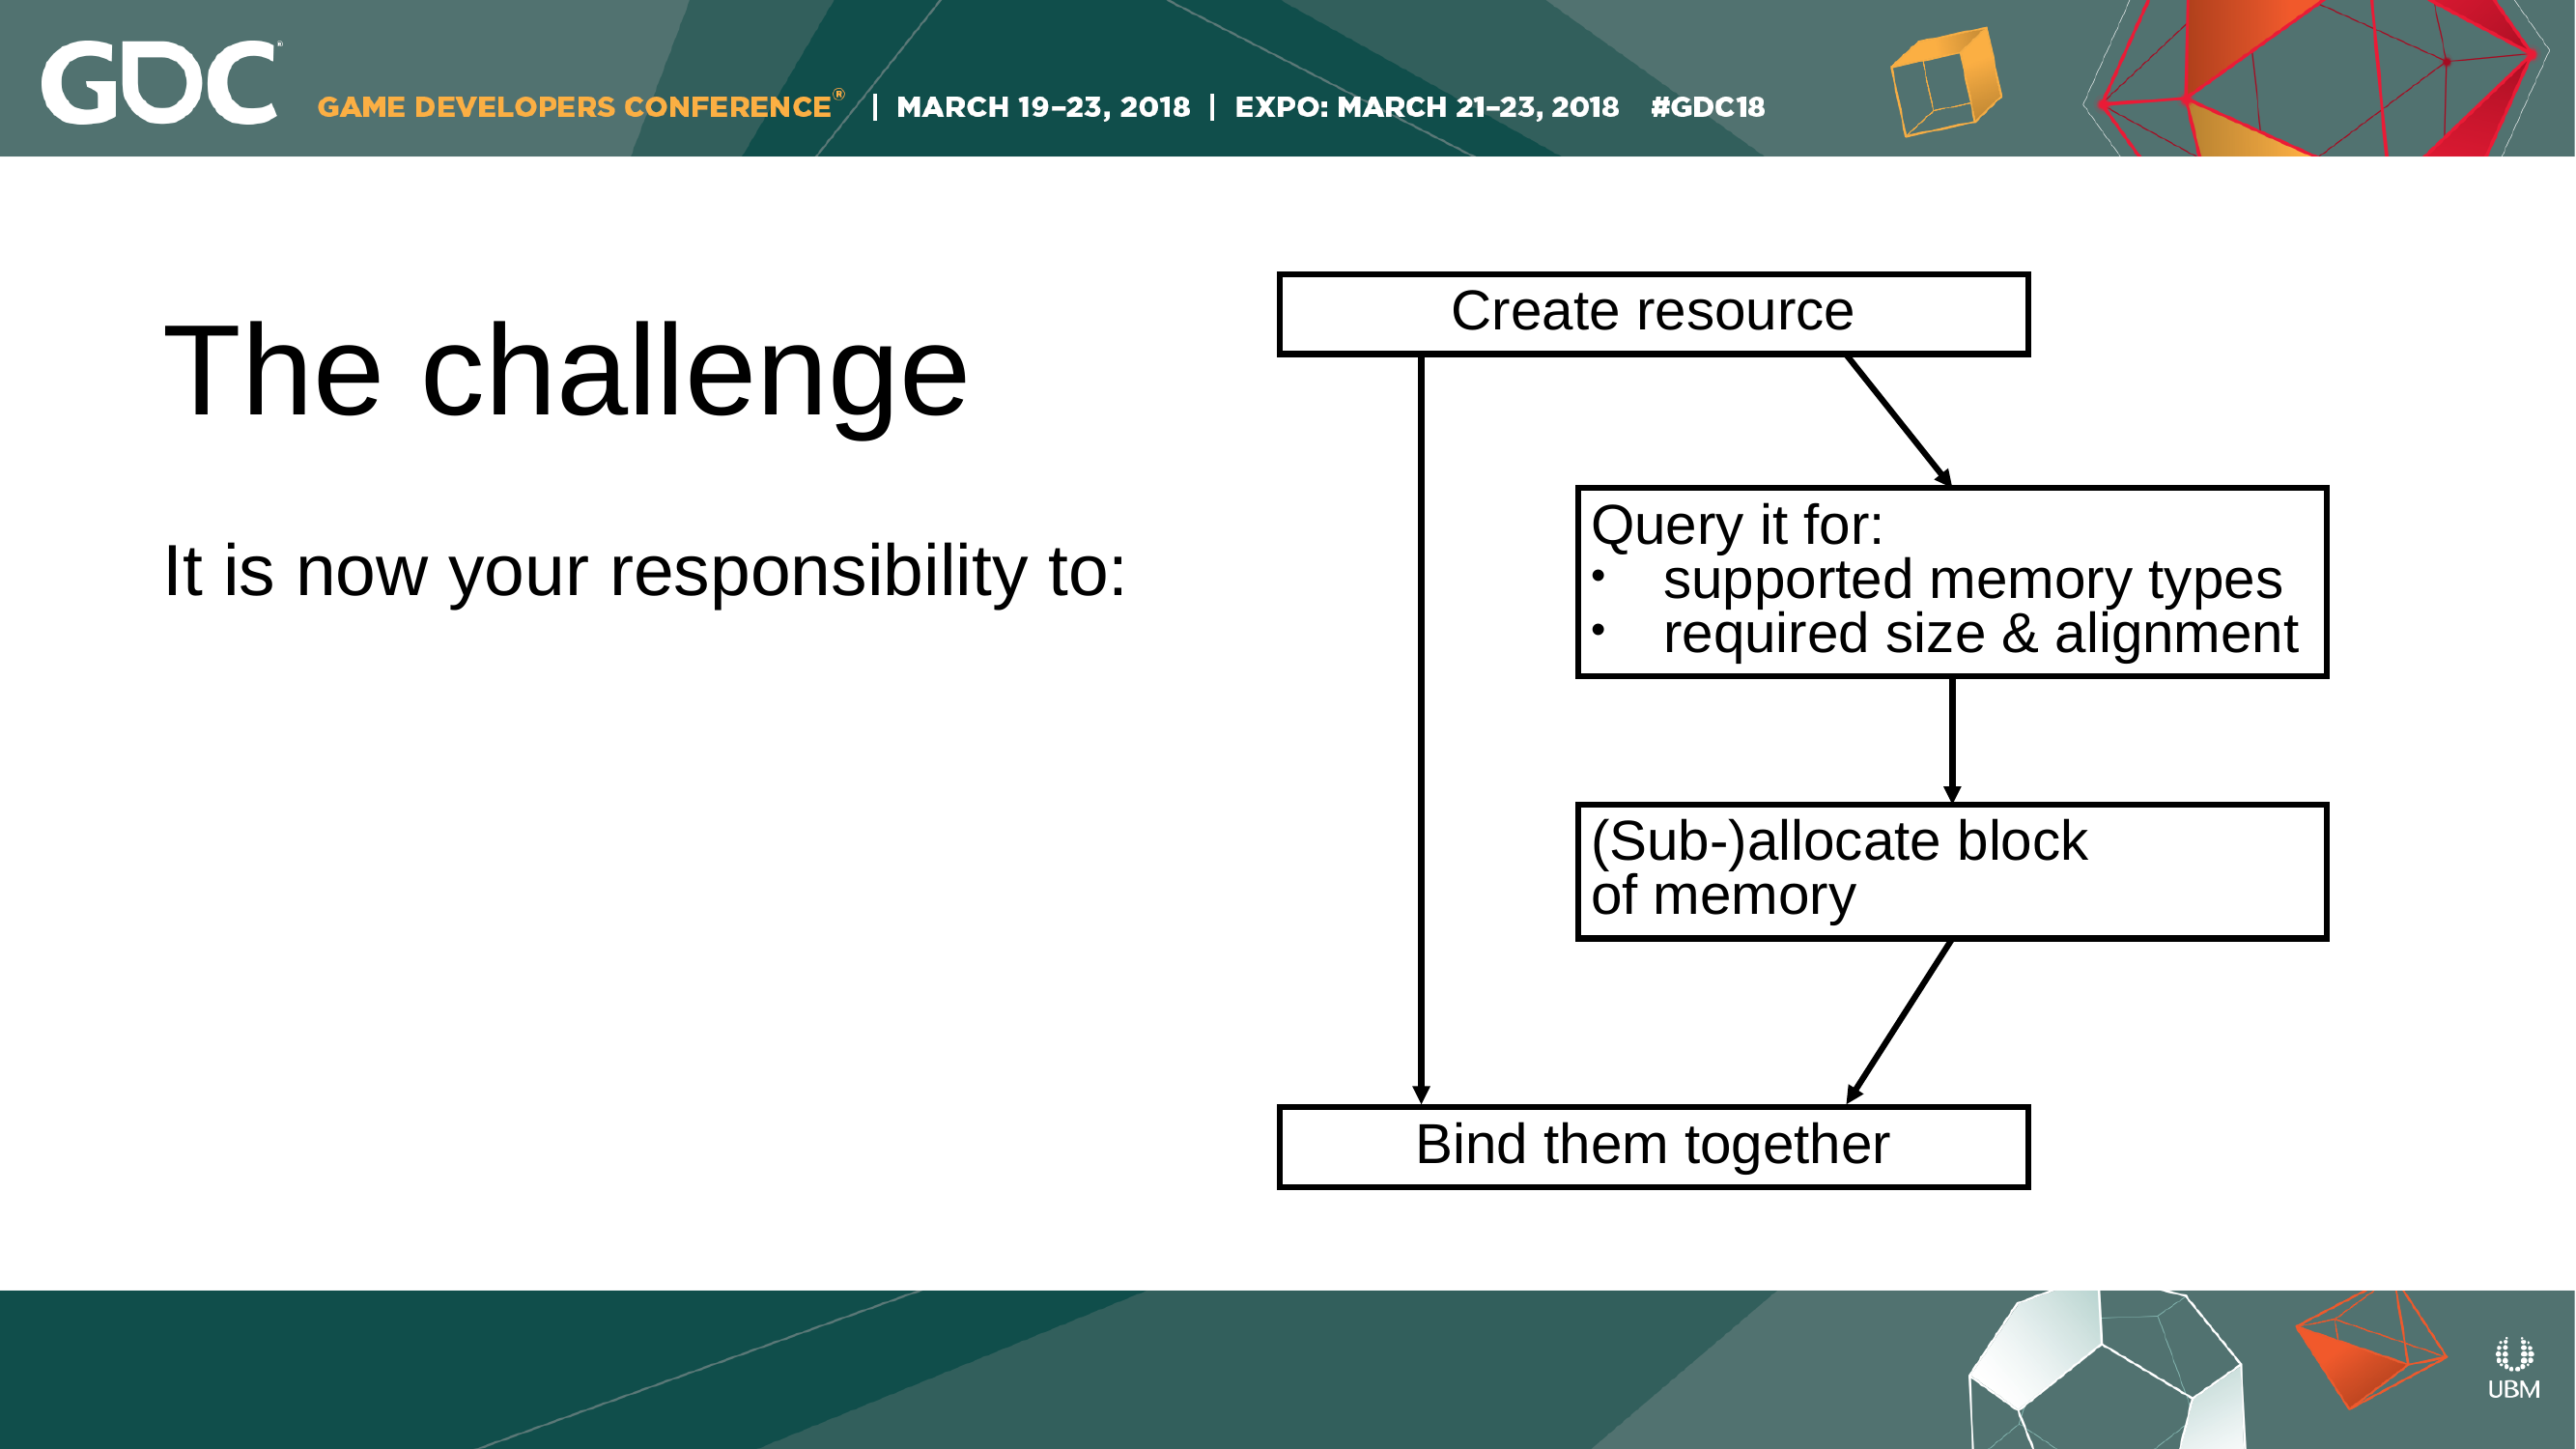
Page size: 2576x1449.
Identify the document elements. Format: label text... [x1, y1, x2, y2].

text_box Query it for: supported memory types required size & alignment [1577, 488, 2327, 676]
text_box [1846, 939, 1953, 1105]
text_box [1846, 354, 1953, 489]
text_box Create resource [1279, 273, 2028, 355]
text_box Bind them together [1279, 1107, 2028, 1187]
list It is now your responsibility to: [150, 509, 2029, 1284]
picture [0, 0, 2575, 1449]
text_box (Sub-)allocate block of memory [1577, 804, 2327, 939]
title The challenge [150, 272, 2426, 495]
